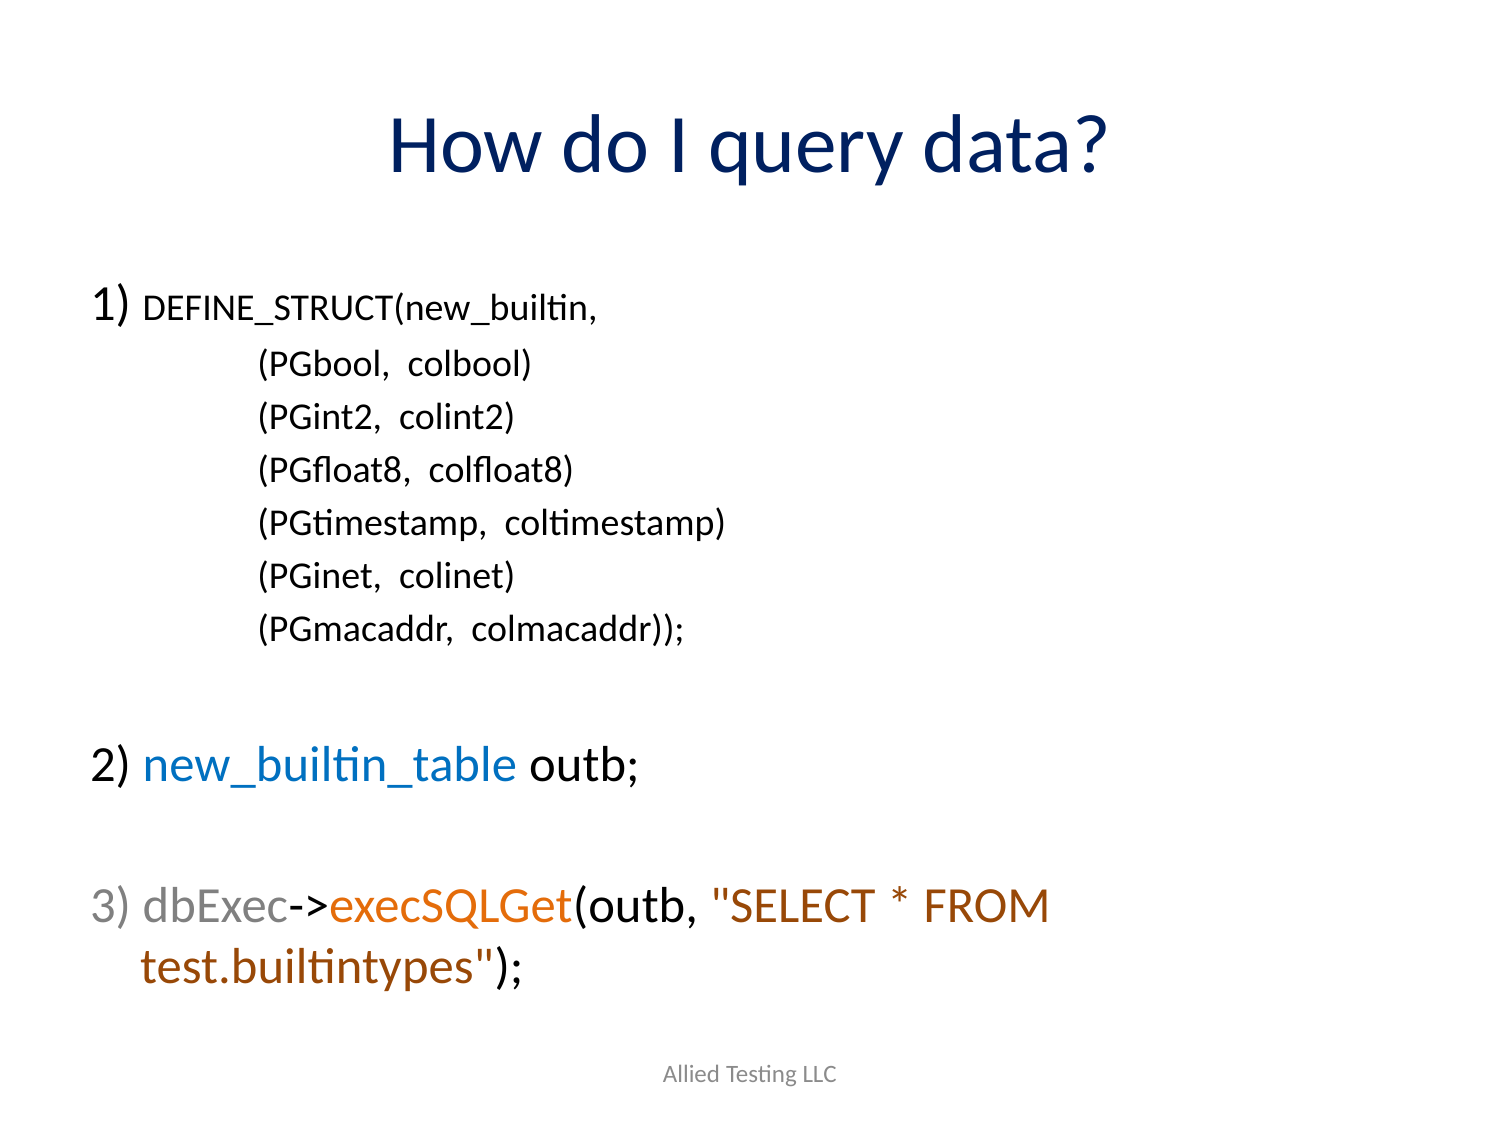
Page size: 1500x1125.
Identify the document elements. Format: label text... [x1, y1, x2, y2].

list 1) DEFINE_STRUCT(new_builtin, (PGbool, colbool) (PGint2, colint2) (PGfloat8, colfloat8) (PGtimestamp, coltimestamp) (PGinet, colinet) (PGmacaddr, colmacaddr)); 2) new_builtin_table outb; 3) dbExec->execSQLGet(outb, "SELECT * FROM test.builtintypes"); [75, 262, 1425, 1005]
title How do I query data? [75, 45, 1425, 233]
footer Allied Testing LLC [512, 1042, 988, 1103]
